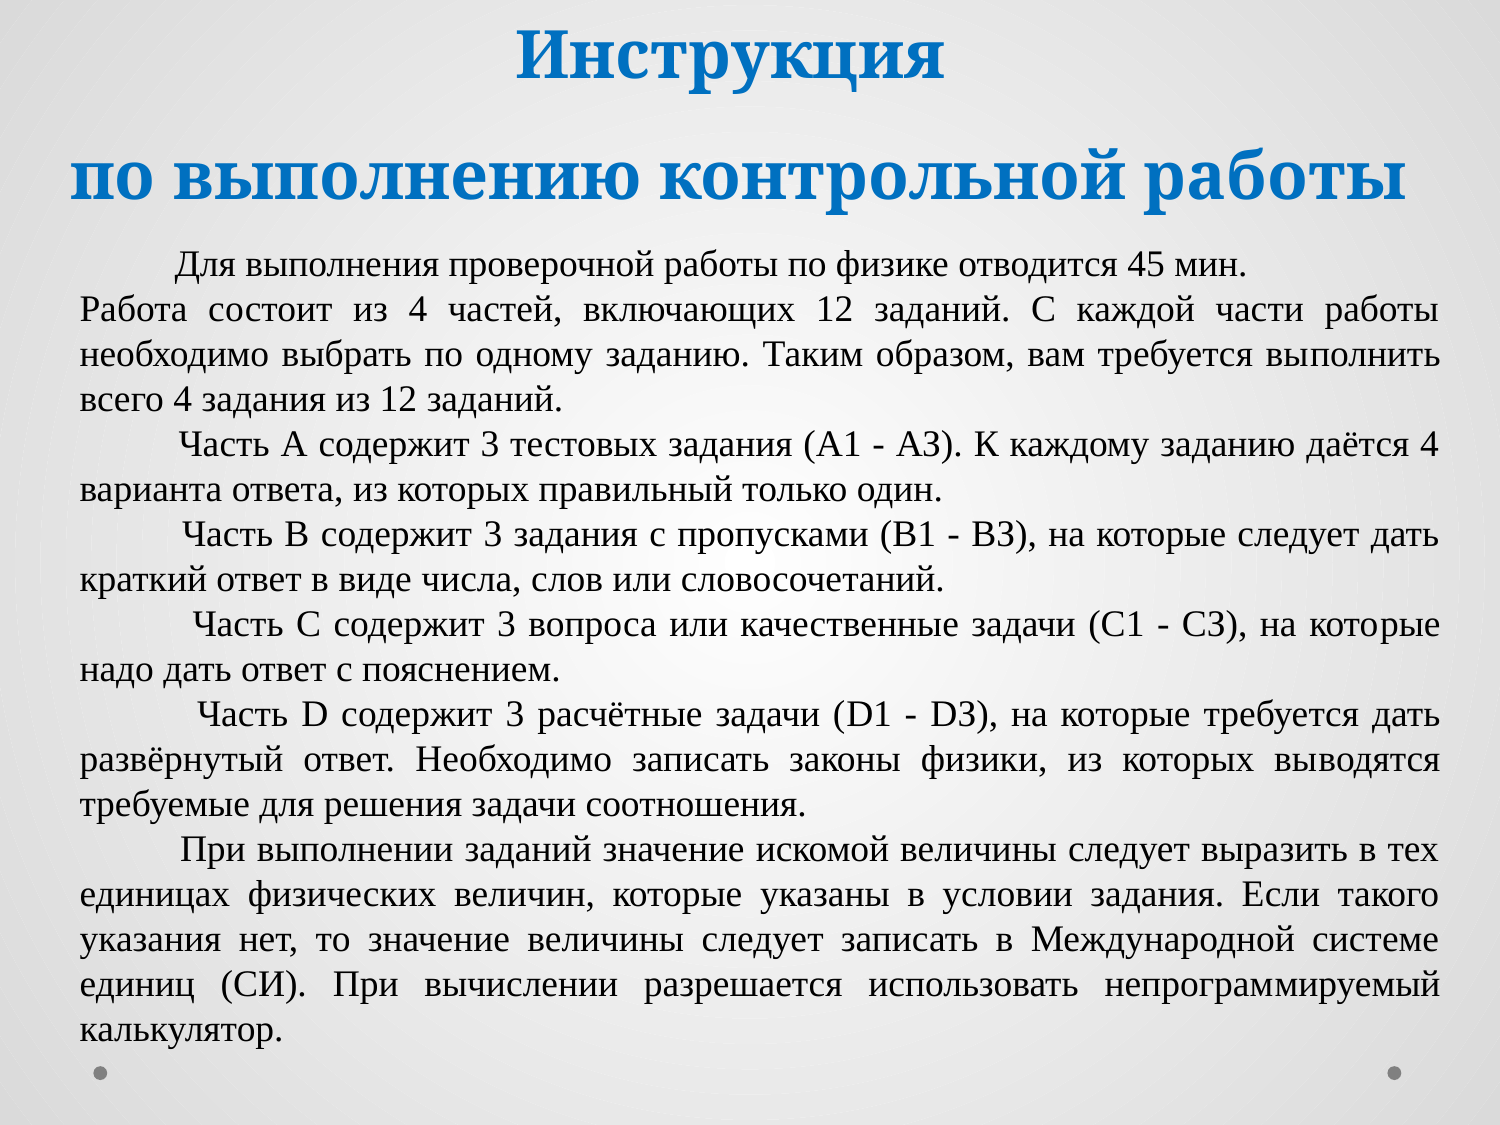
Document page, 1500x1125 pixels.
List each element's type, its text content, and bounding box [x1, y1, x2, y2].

text_box Для выполнения проверочной работы по физике отводится 45 мин. Работа состоит из 4 частей, включающих 12 заданий. С каждой части работы необходимо выбрать по одному заданию. Таким образом, вам требуется вы­полнить всего 4 задания из 12 заданий. Часть А содержит 3 тестовых задания (А1 - АЗ). К каждому заданию даётся 4 варианта ответа, из которых правильный только один. Часть В содержит 3 задания с пропусками (В1 - ВЗ), на которые следует дать краткий ответ в виде числа, слов или словосочетаний. Часть С содержит 3 вопроса или качественные задачи (С1 - СЗ), на кото­рые надо дать ответ с пояснением. Часть D содержит 3 расчётные задачи (D1 - DЗ), на которые требуется дать развёрнутый ответ. Необходимо записать законы физики, из которых вы­водятся требуемые для решения задачи соотношения. При выполнении заданий значение искомой величины следует выразить в тех единицах физических величин, которые указаны в условии задания. Если такого указания нет, то значение величины следует записать в Международной системе единиц (СИ). При вычислении разрешается использовать непрограм­мируемый калькулятор. [64, 231, 1459, 1057]
title Инструкция по выполнению контрольной работы [0, 42, 1500, 220]
